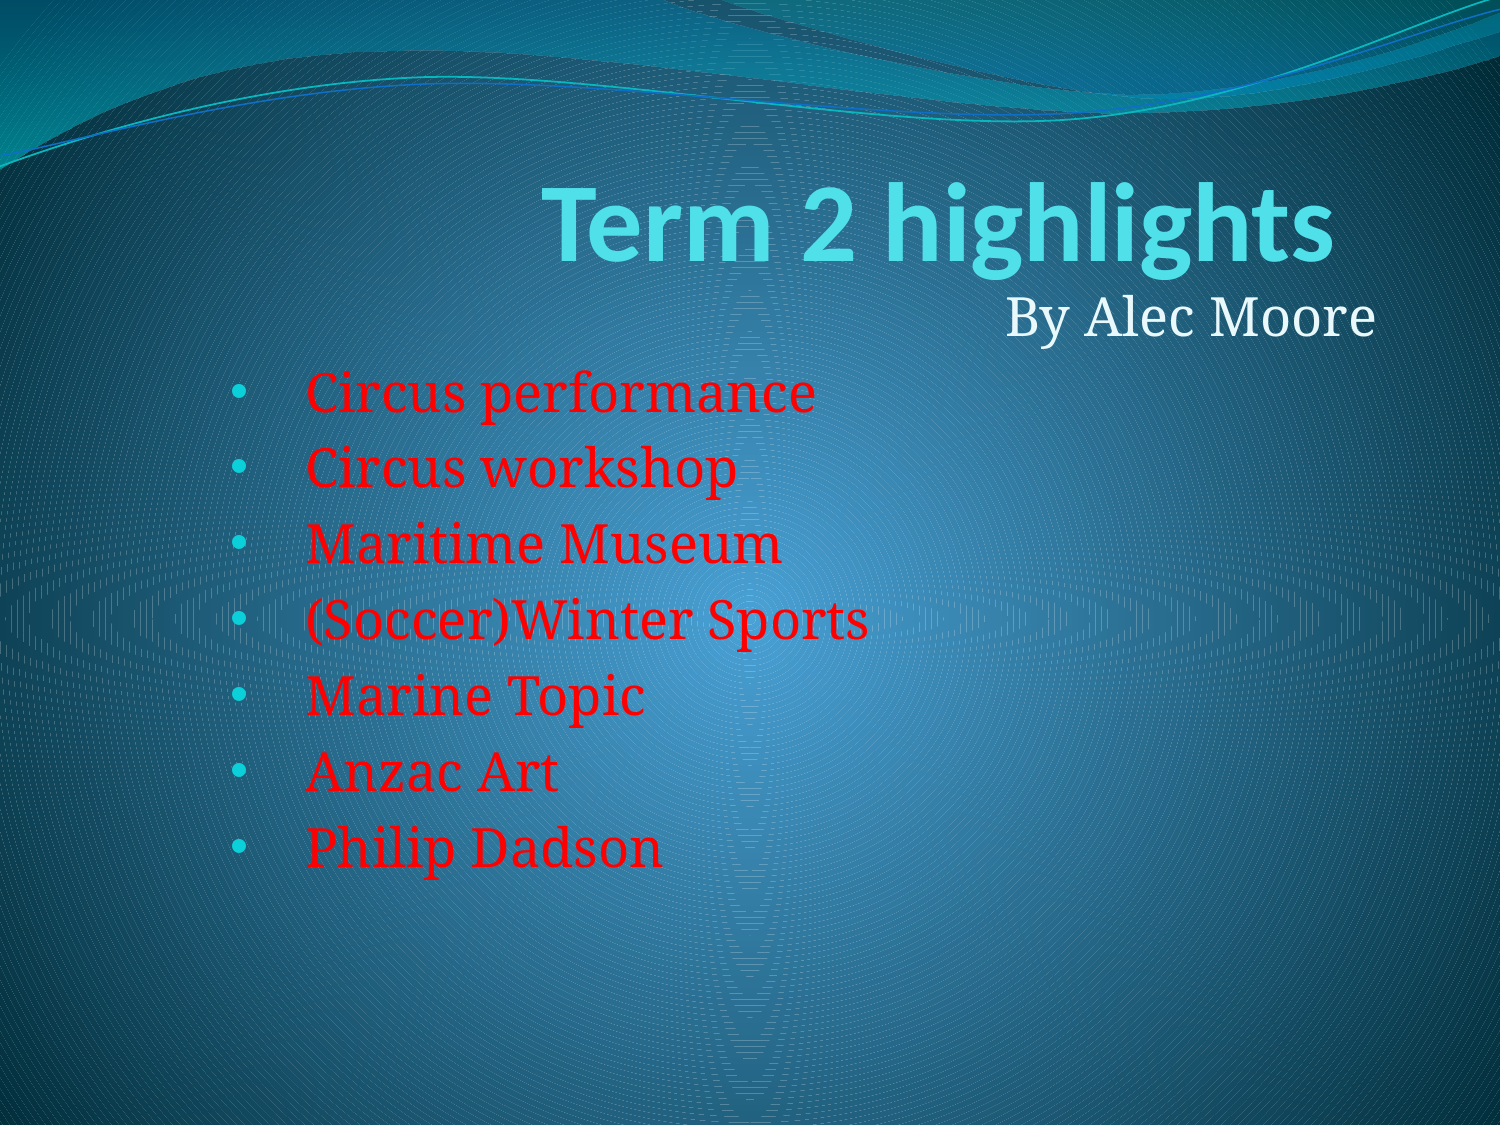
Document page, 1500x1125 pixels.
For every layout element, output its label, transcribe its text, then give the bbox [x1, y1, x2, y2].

subtitle By Alec Moore Circus performance Circus workshop Maritime Museum (Soccer)Winter Sports Marine Topic Anzac Art Philip Dadson [230, 274, 1388, 1125]
title Term 2 highlights [64, 42, 1340, 284]
